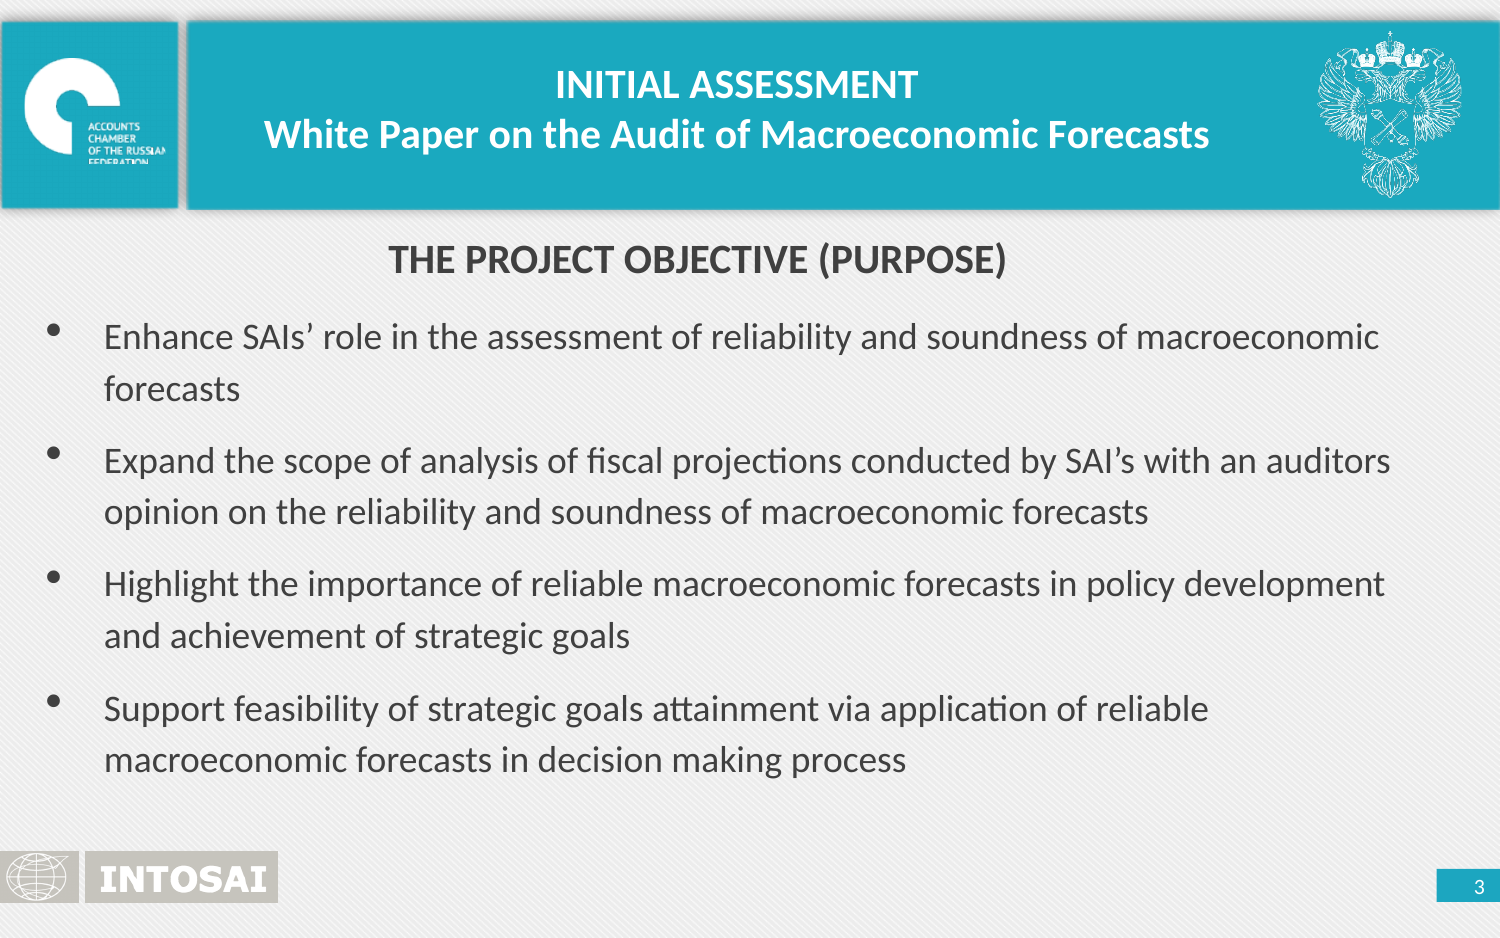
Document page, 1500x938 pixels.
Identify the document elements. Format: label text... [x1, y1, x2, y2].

picture [0, 0, 1500, 938]
text_box Enhance SAIs’ role in the assessment of reliability and soundness of macroeconomic forecasts Expand the scope of analysis of fiscal projections conducted by SAI’s with an auditors opinion on the reliability and soundness of macroeconomic forecasts Highlight the importance of reliable macroeconomic forecasts in policy development and achievement of strategic goals Support feasibility of strategic goals attainment via application of reliable macroeconomic forecasts in decision making process [30, 287, 1444, 791]
text_box INITIAL ASSESSMENT White Paper on the Audit of Macroeconomic Forecasts [219, 49, 1255, 165]
text_box THE PROJECT OBJECTIVE (PURPOSE) [373, 224, 1101, 287]
